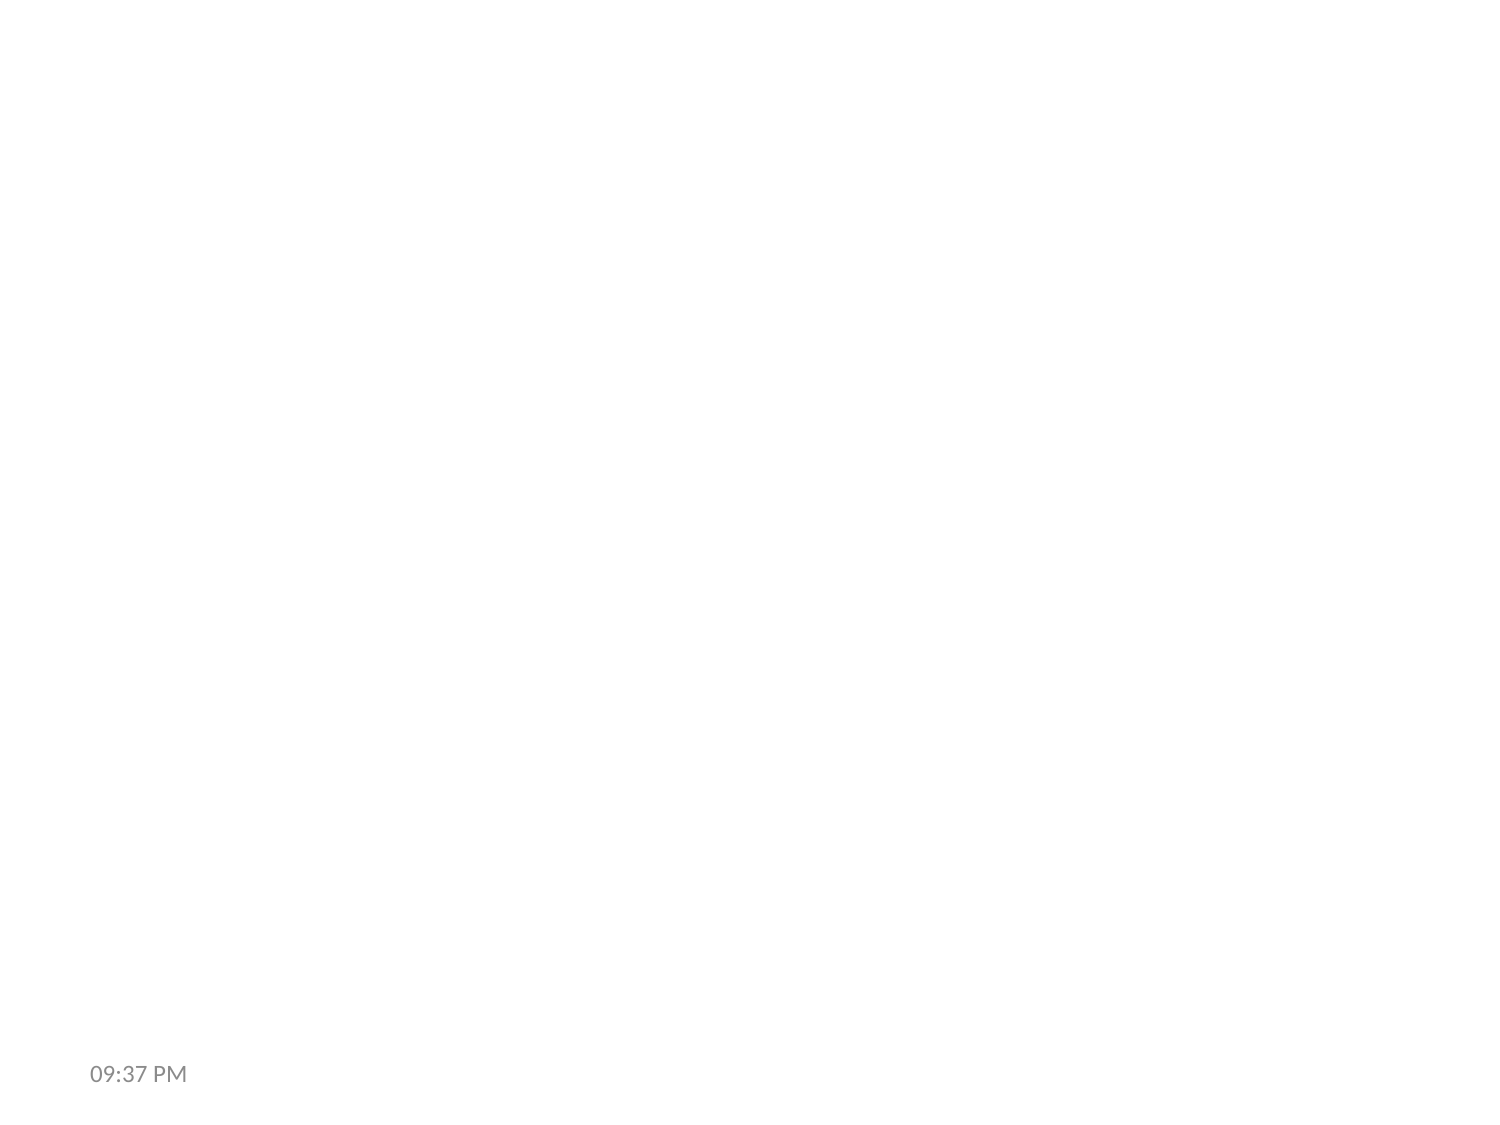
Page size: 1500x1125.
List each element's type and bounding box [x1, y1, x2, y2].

slide_number [75, 1042, 425, 1103]
